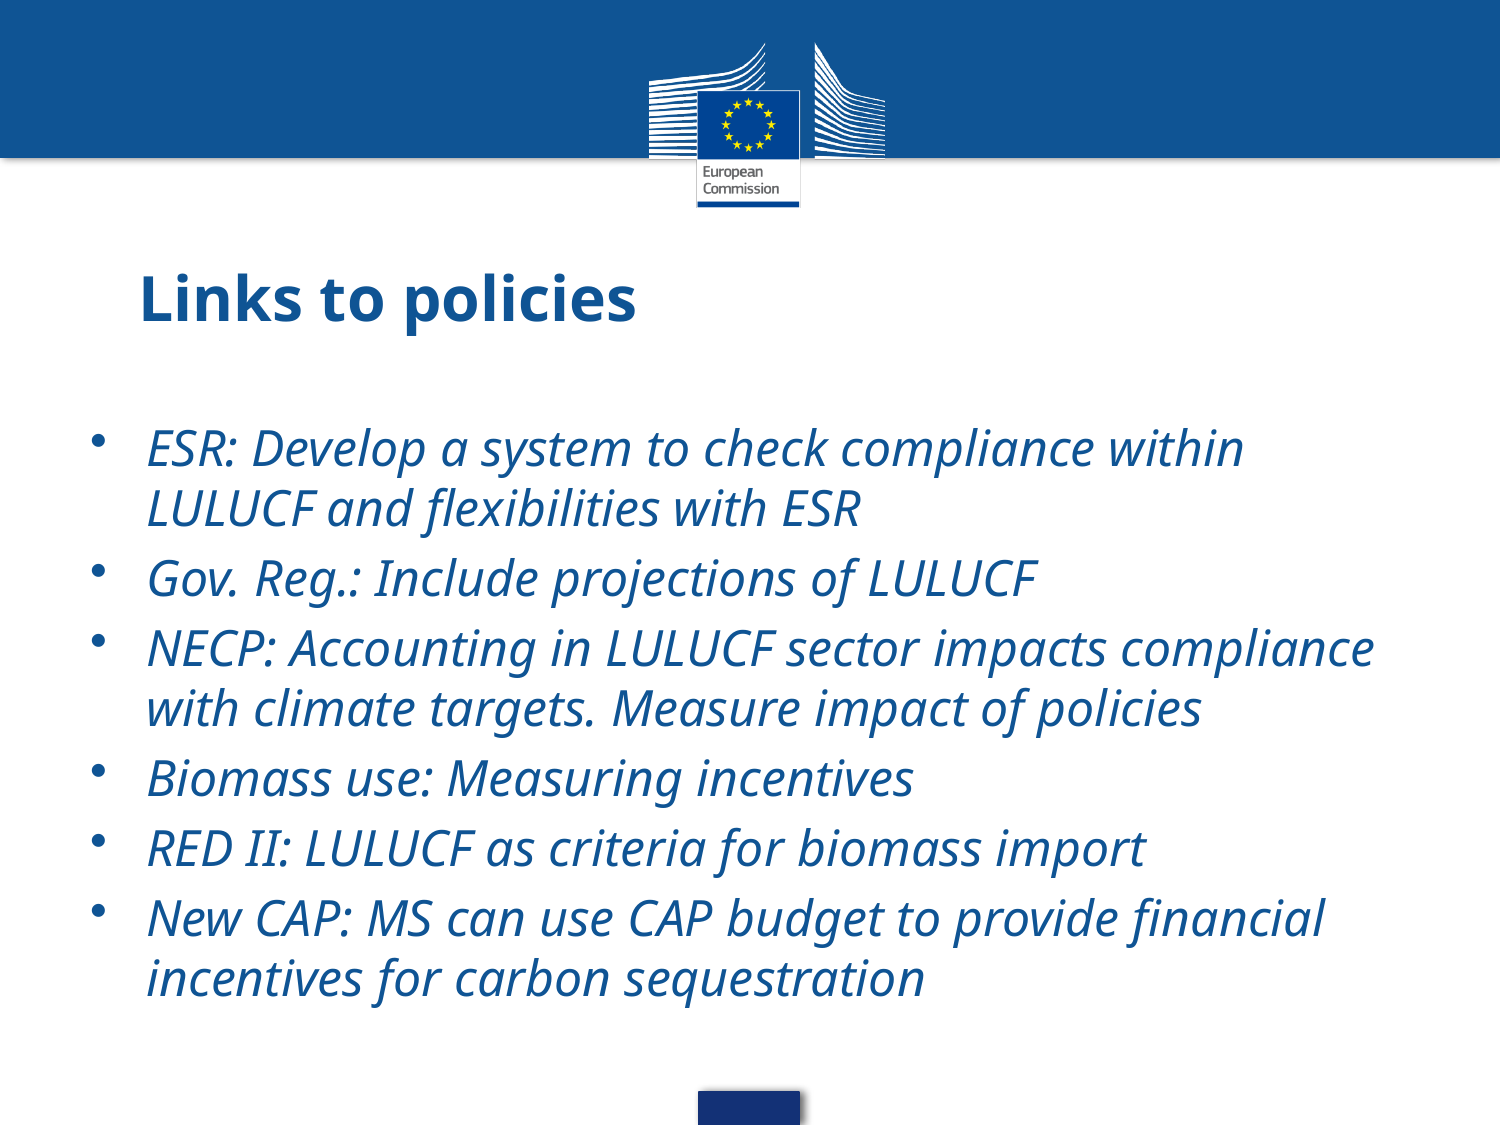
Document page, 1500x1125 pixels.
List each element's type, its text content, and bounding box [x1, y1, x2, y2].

list ESR: Develop a system to check compliance within LULUCF and flexibilities with ESR Gov. Reg.: Include projections of LULUCF NECP: Accounting in LULUCF sector impacts compliance with climate targets. Measure impact of policies Biomass use: Measuring incentives RED II: LULUCF as criteria for biomass import New CAP: MS can use CAP budget to provide financial incentives for carbon sequestration [75, 408, 1425, 988]
title Links to policies [64, 219, 1415, 374]
picture [649, 42, 885, 208]
